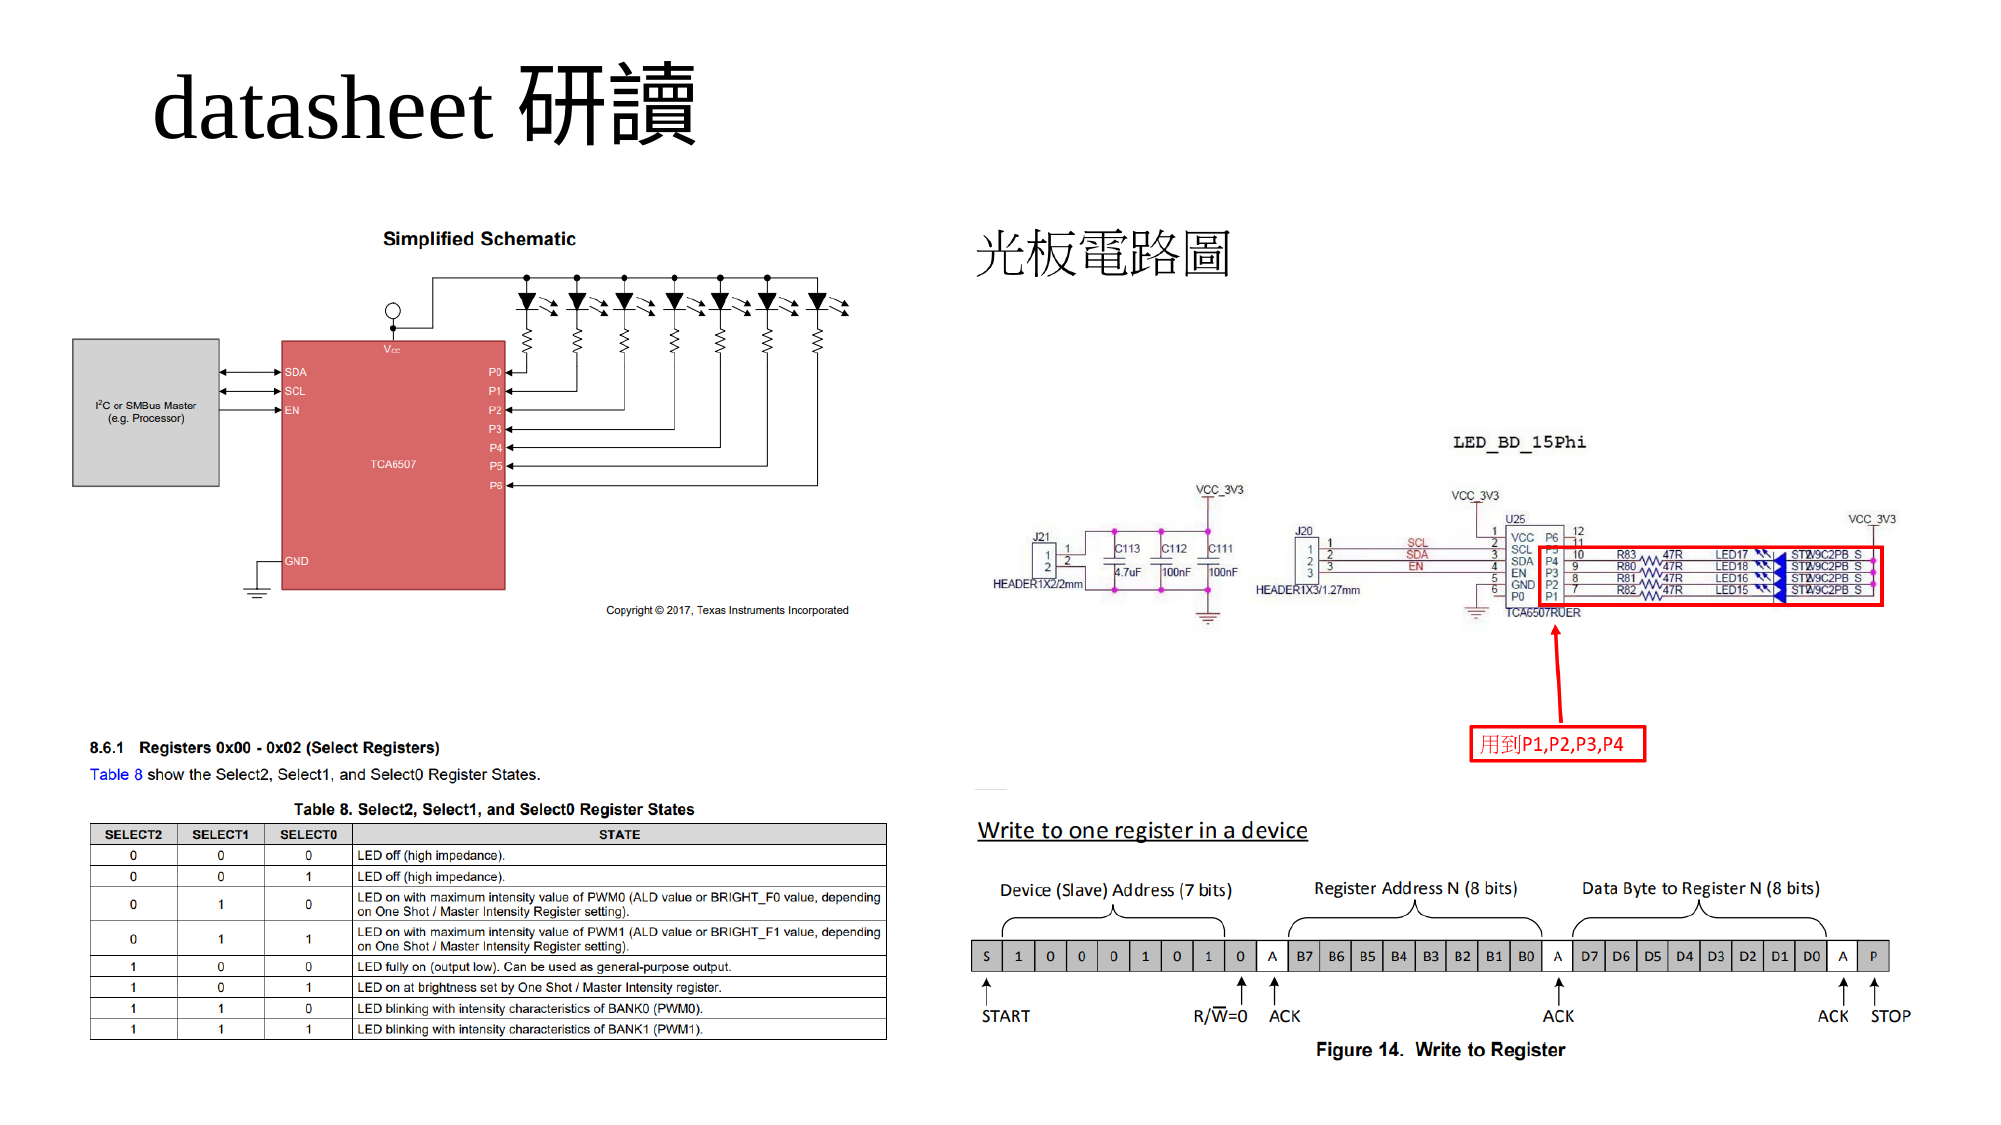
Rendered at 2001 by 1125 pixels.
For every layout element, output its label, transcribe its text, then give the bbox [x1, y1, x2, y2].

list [41, 217, 903, 623]
title datasheet研讀 [137, 0, 1863, 218]
picture [68, 737, 931, 1049]
picture [975, 217, 1901, 769]
picture [945, 789, 1932, 1070]
